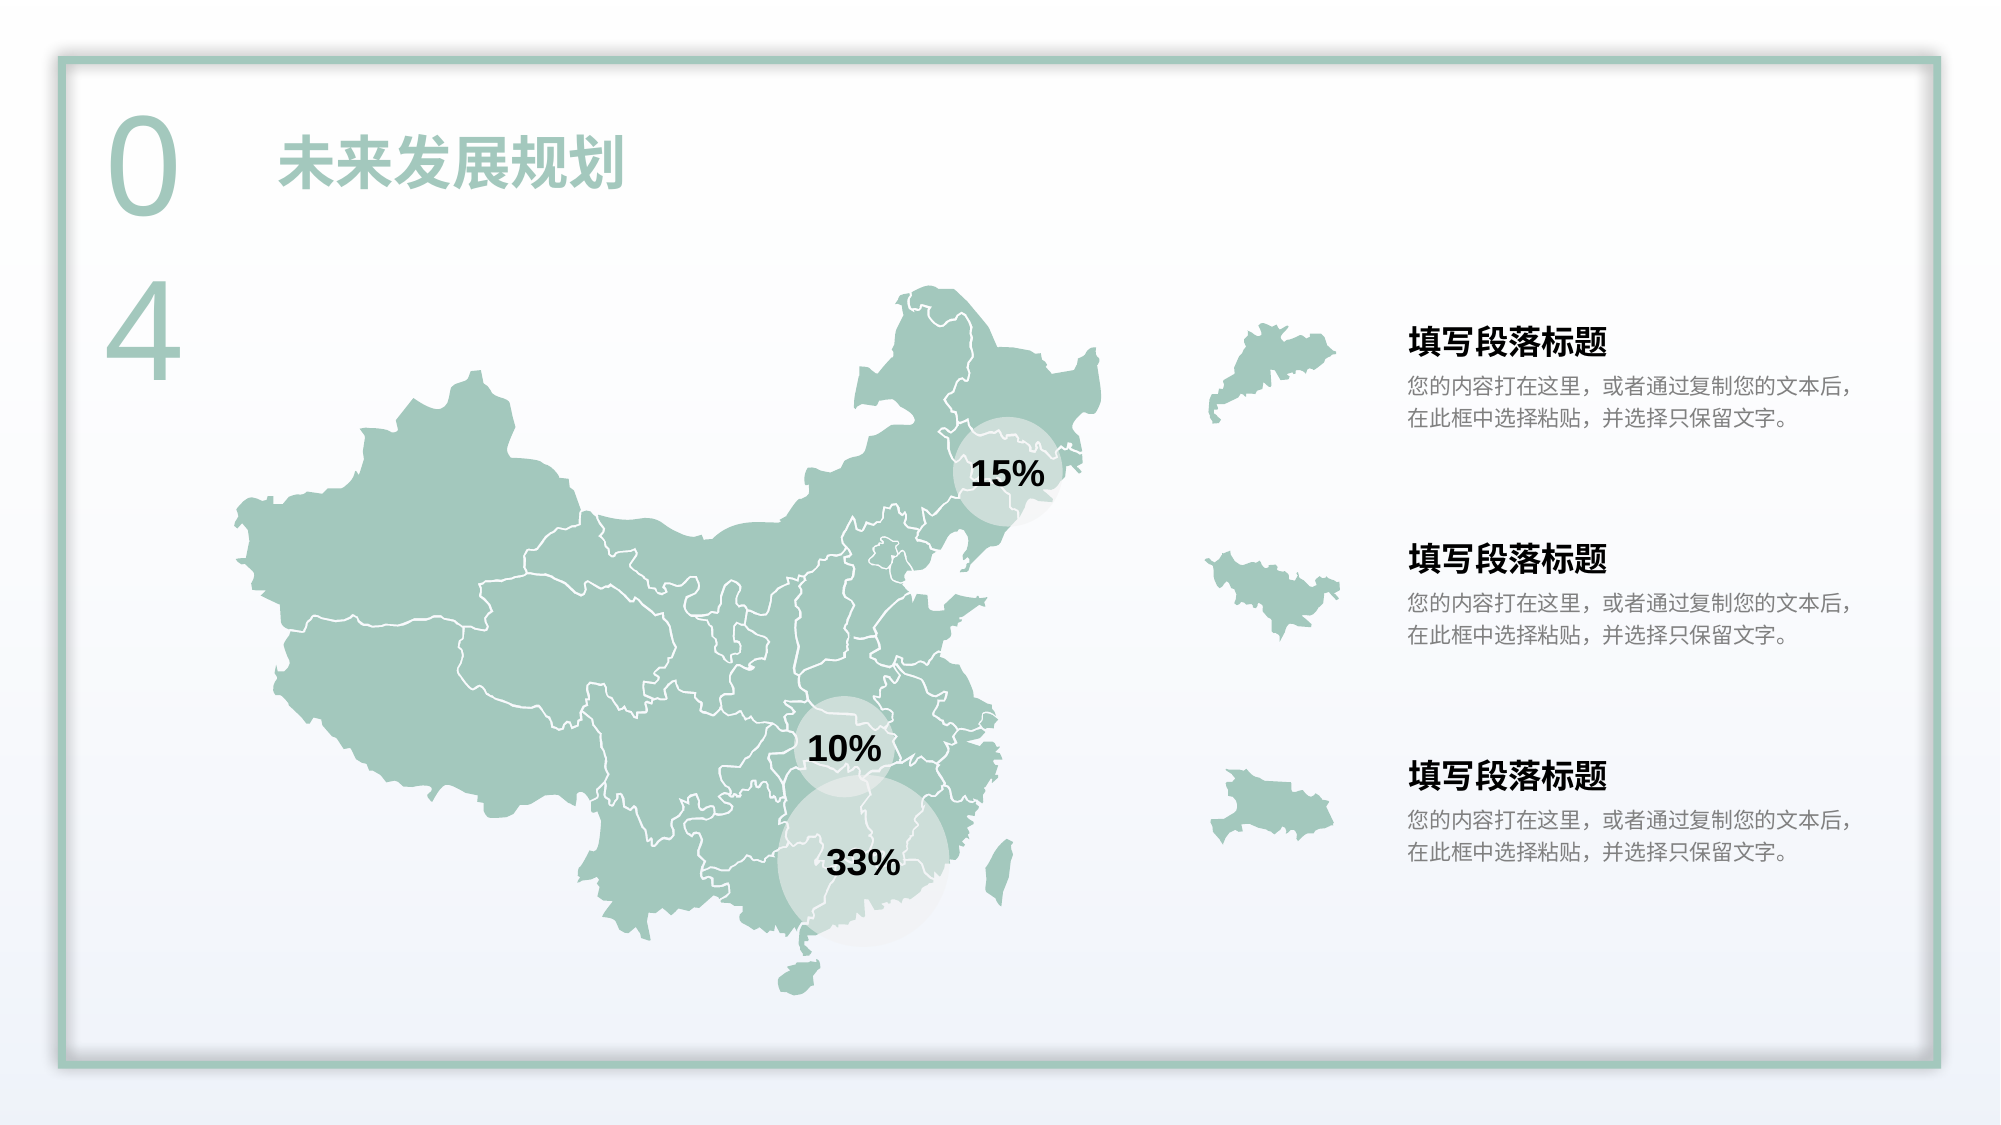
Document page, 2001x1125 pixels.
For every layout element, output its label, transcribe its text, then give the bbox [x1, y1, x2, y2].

text_box 未来发展规划 [262, 118, 652, 204]
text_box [234, 284, 1102, 996]
text_box 04 [89, 70, 257, 415]
text_box 您的内容打在这里，或者通过复制您的文本后，在此框中选择粘贴，并选择只保留文字。 [1387, 357, 1894, 441]
text_box 您的内容打在这里，或者通过复制您的文本后，在此框中选择粘贴，并选择只保留文字。 [1387, 791, 1894, 875]
text_box 填写段落标题 [1388, 754, 1629, 791]
text_box 填写段落标题 [1388, 537, 1629, 574]
text_box [1210, 768, 1334, 845]
text_box 填写段落标题 [1388, 320, 1629, 357]
text_box [1208, 323, 1337, 424]
text_box [1204, 550, 1340, 642]
text_box 您的内容打在这里，或者通过复制您的文本后，在此框中选择粘贴，并选择只保留文字。 [1387, 574, 1894, 658]
